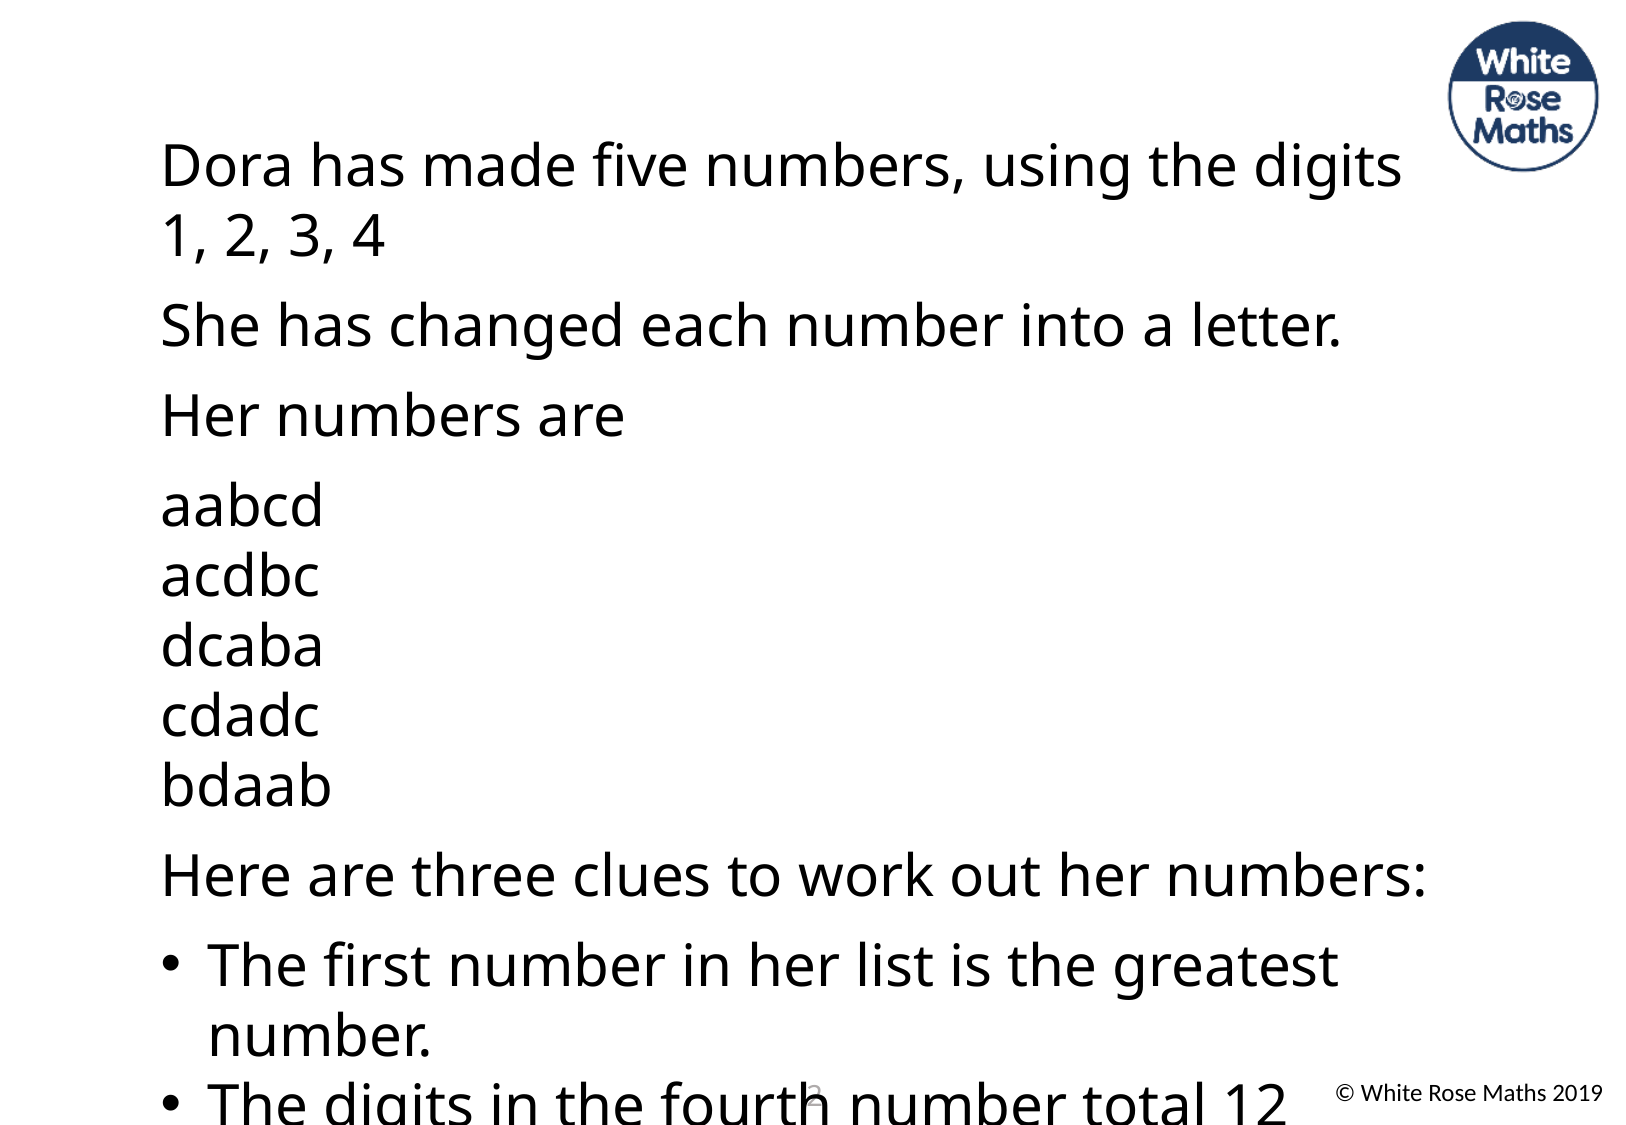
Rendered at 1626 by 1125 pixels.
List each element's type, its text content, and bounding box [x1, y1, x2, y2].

text_box Dora has made five numbers, using the digits 1, 2, 3, 4 She has changed each number into a letter. Her numbers are aabcd acdbc dcaba cdadc bdaab Here are three clues to work out her numbers: The first number in her list is the greatest number. The digits in the fourth number total 12 The third number in the list is the smallest number. [145, 120, 1468, 1125]
picture [1444, 17, 1602, 175]
